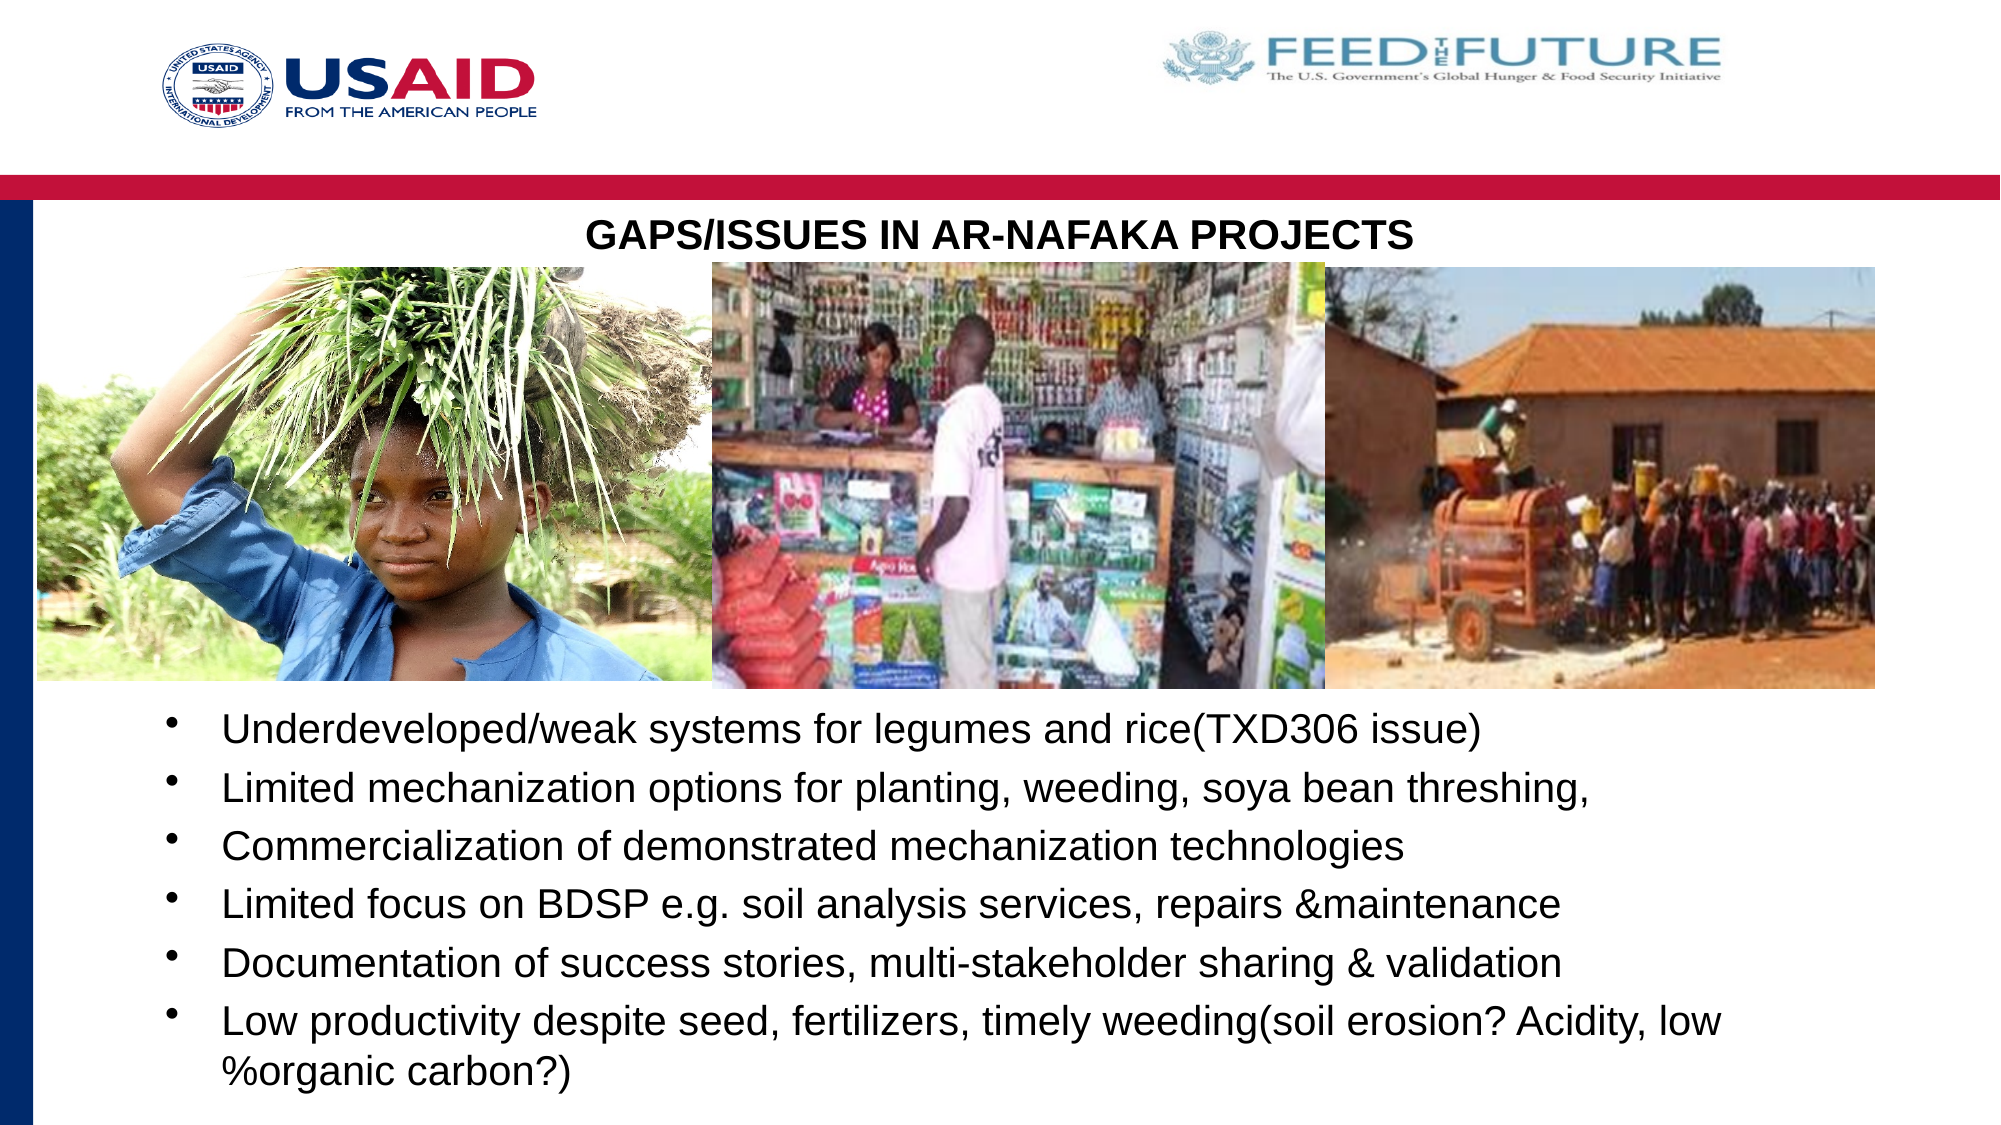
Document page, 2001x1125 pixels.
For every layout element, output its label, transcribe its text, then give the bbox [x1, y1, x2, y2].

picture [1116, 11, 1837, 152]
picture [107, 17, 590, 158]
title GAPS/ISSUES IN AR-NAFAKA PROJECTS [150, 200, 1850, 263]
list Underdeveloped/weak systems for legumes and rice(TXD306 issue) Limited mechanization options for planting, weeding, soya bean threshing, Commercialization of demonstrated mechanization technologies Limited focus on BDSP e.g. soil analysis services, repairs &maintenance Documentation of success stories, multi-stakeholder sharing & validation Low productivity despite seed, fertilizers, timely weeding(soil erosion? Acidity, low %organic carbon?) [150, 694, 1850, 1088]
picture [37, 262, 1876, 690]
